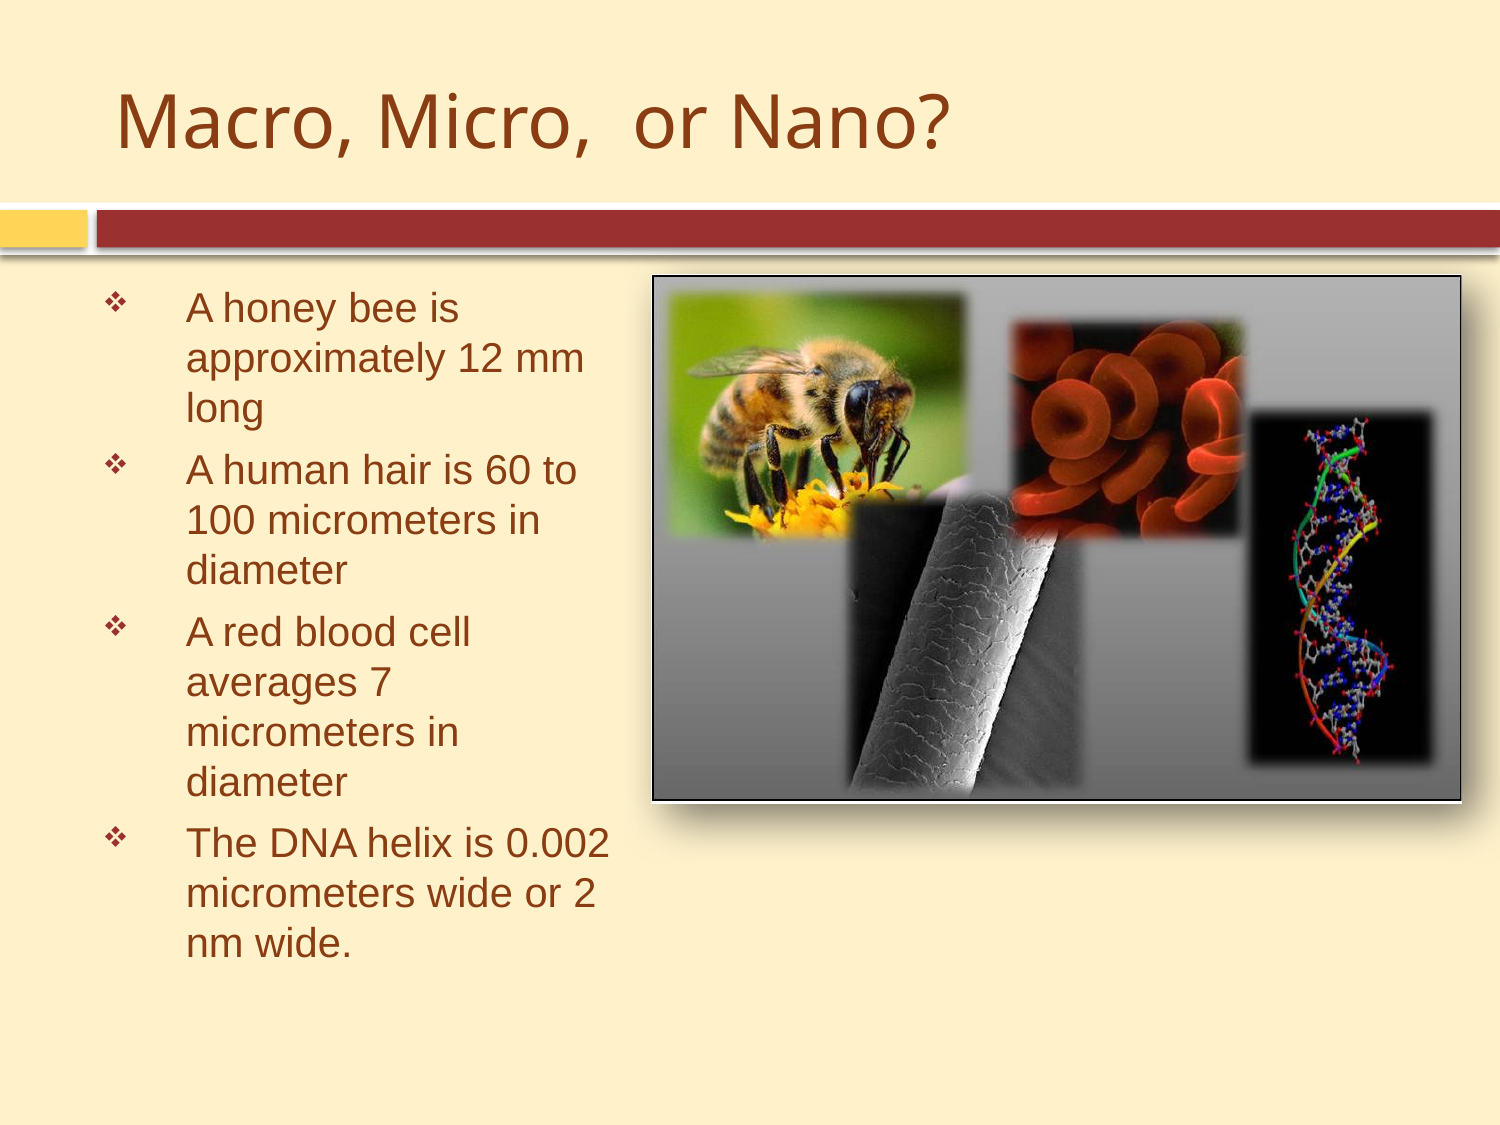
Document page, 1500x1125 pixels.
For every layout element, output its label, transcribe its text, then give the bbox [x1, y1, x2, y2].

title Macro, Micro, or Nano? [99, 37, 1438, 200]
list A honey bee is approximately 12 mm long A human hair is 60 to 100 micrometers in diameter A red blood cell averages 7 micrometers in diameter The DNA helix is 0.002 micrometers wide or 2 nm wide. [87, 273, 642, 1020]
picture [651, 274, 1463, 804]
